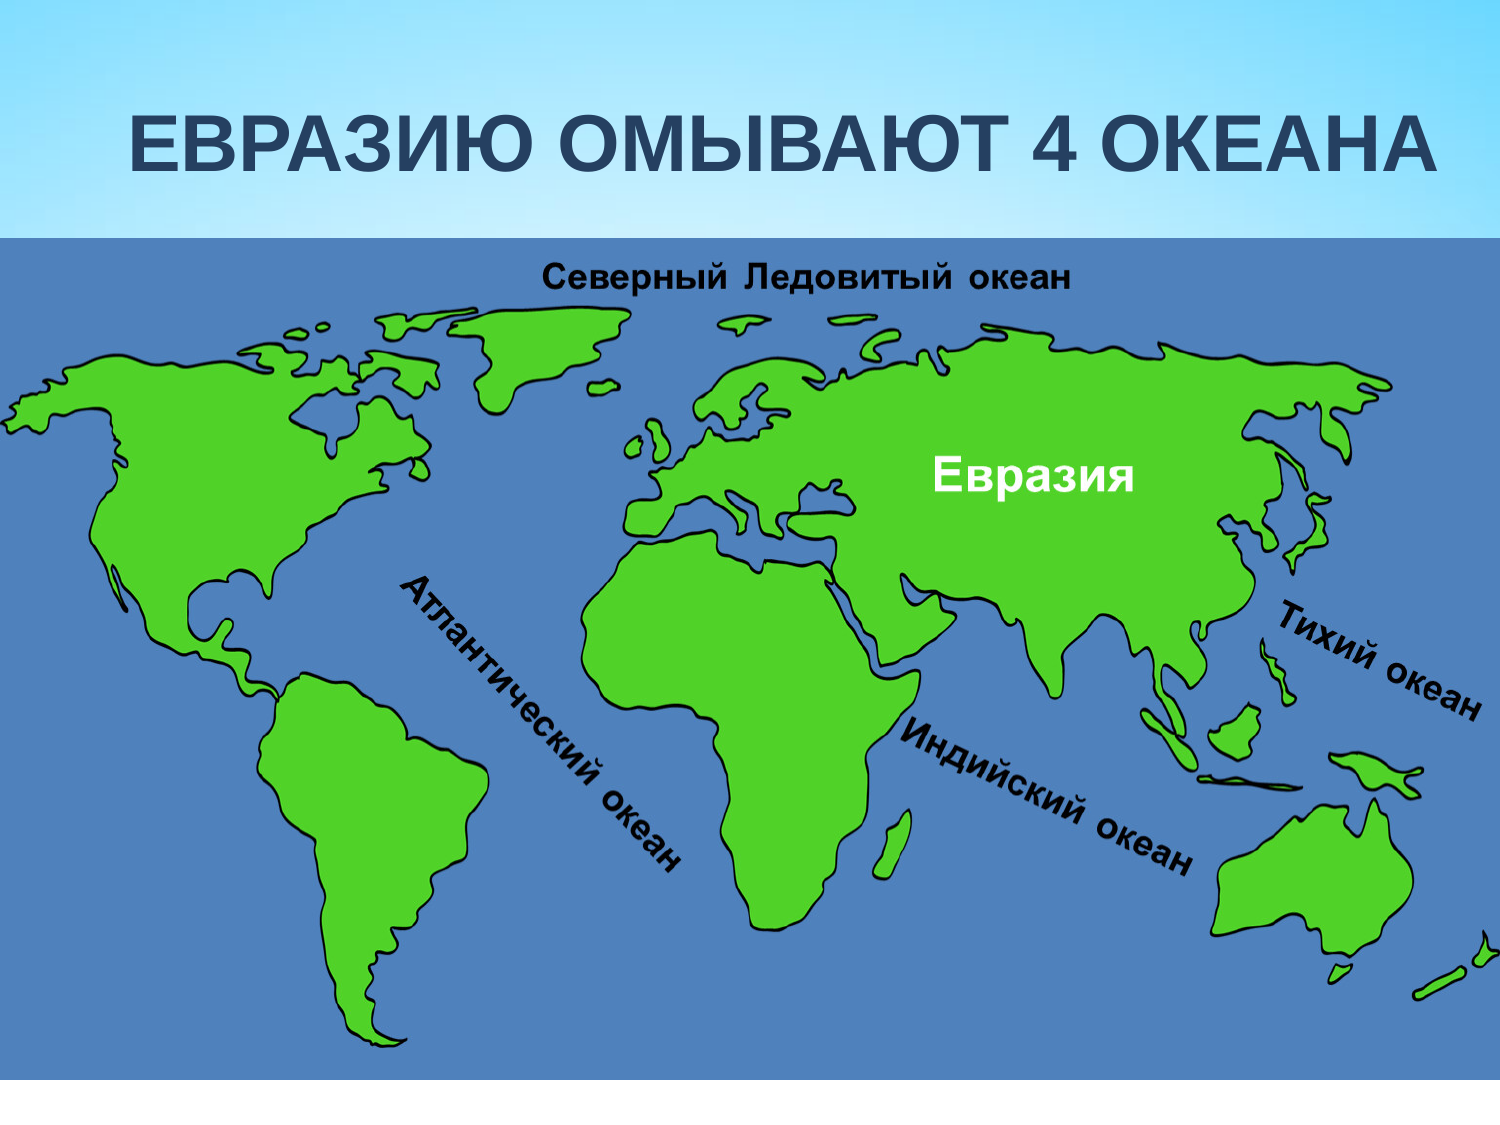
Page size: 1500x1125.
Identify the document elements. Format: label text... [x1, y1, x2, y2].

title ЕВРАЗИЮ ОМЫВАЮТ 4 ОКЕАНА [75, 45, 1471, 233]
picture [0, 0, 1500, 1125]
